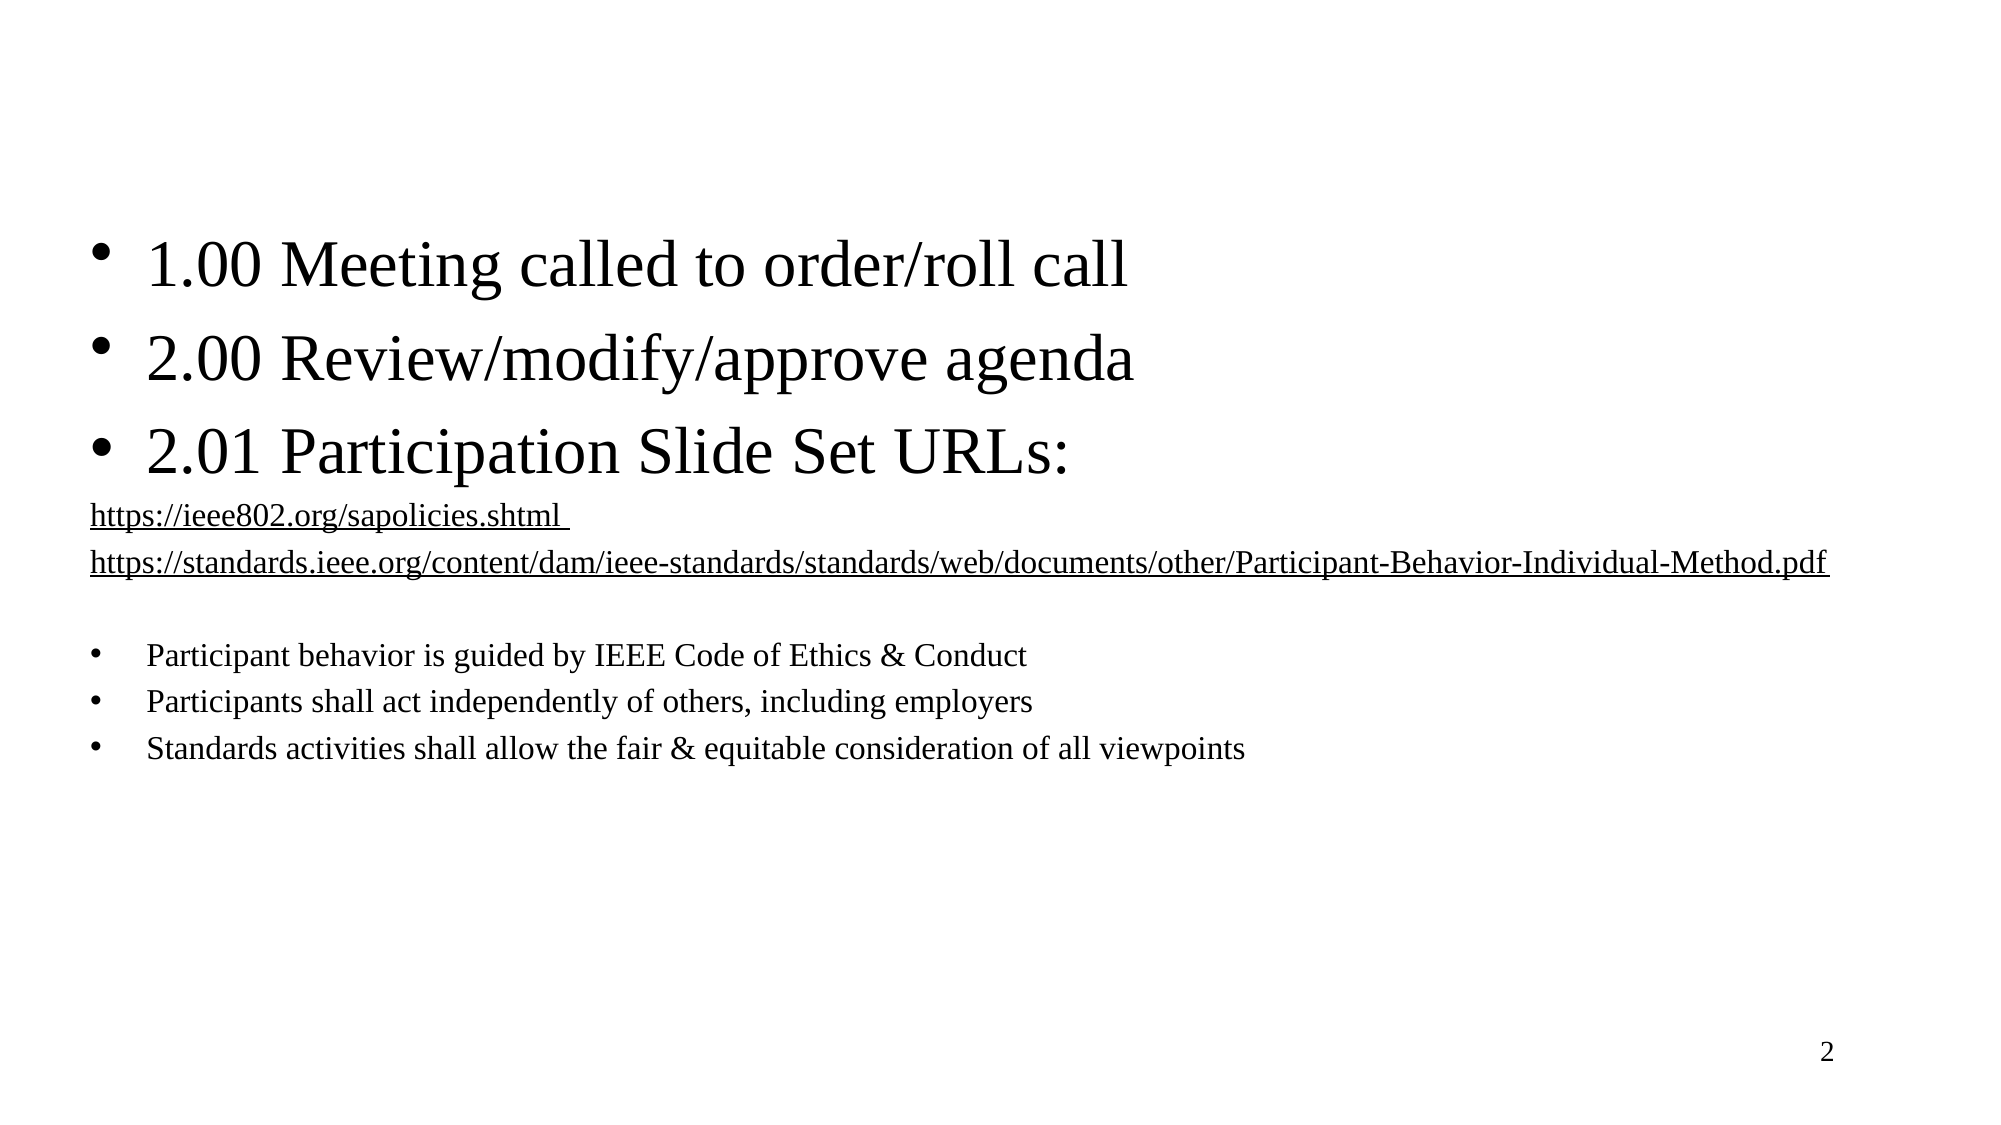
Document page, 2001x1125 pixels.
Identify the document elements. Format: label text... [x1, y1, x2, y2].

list 1.00 Meeting called to order/roll call 2.00 Review/modify/approve agenda 2.01 Participation Slide Set URLs: https://ieee802.org/sapolicies.shtml https://standards.ieee.org/content/dam/ieee-standards/standards/web/documents/other/Participant-Behavior-Individual-Method.pdf Participant behavior is guided by IEEE Code of Ethics & Conduct Participants shall act independently of others, including employers Standards activities shall allow the fair & equitable consideration of all viewpoints [74, 212, 1888, 1001]
slide_number 2 [1433, 1024, 1851, 1101]
